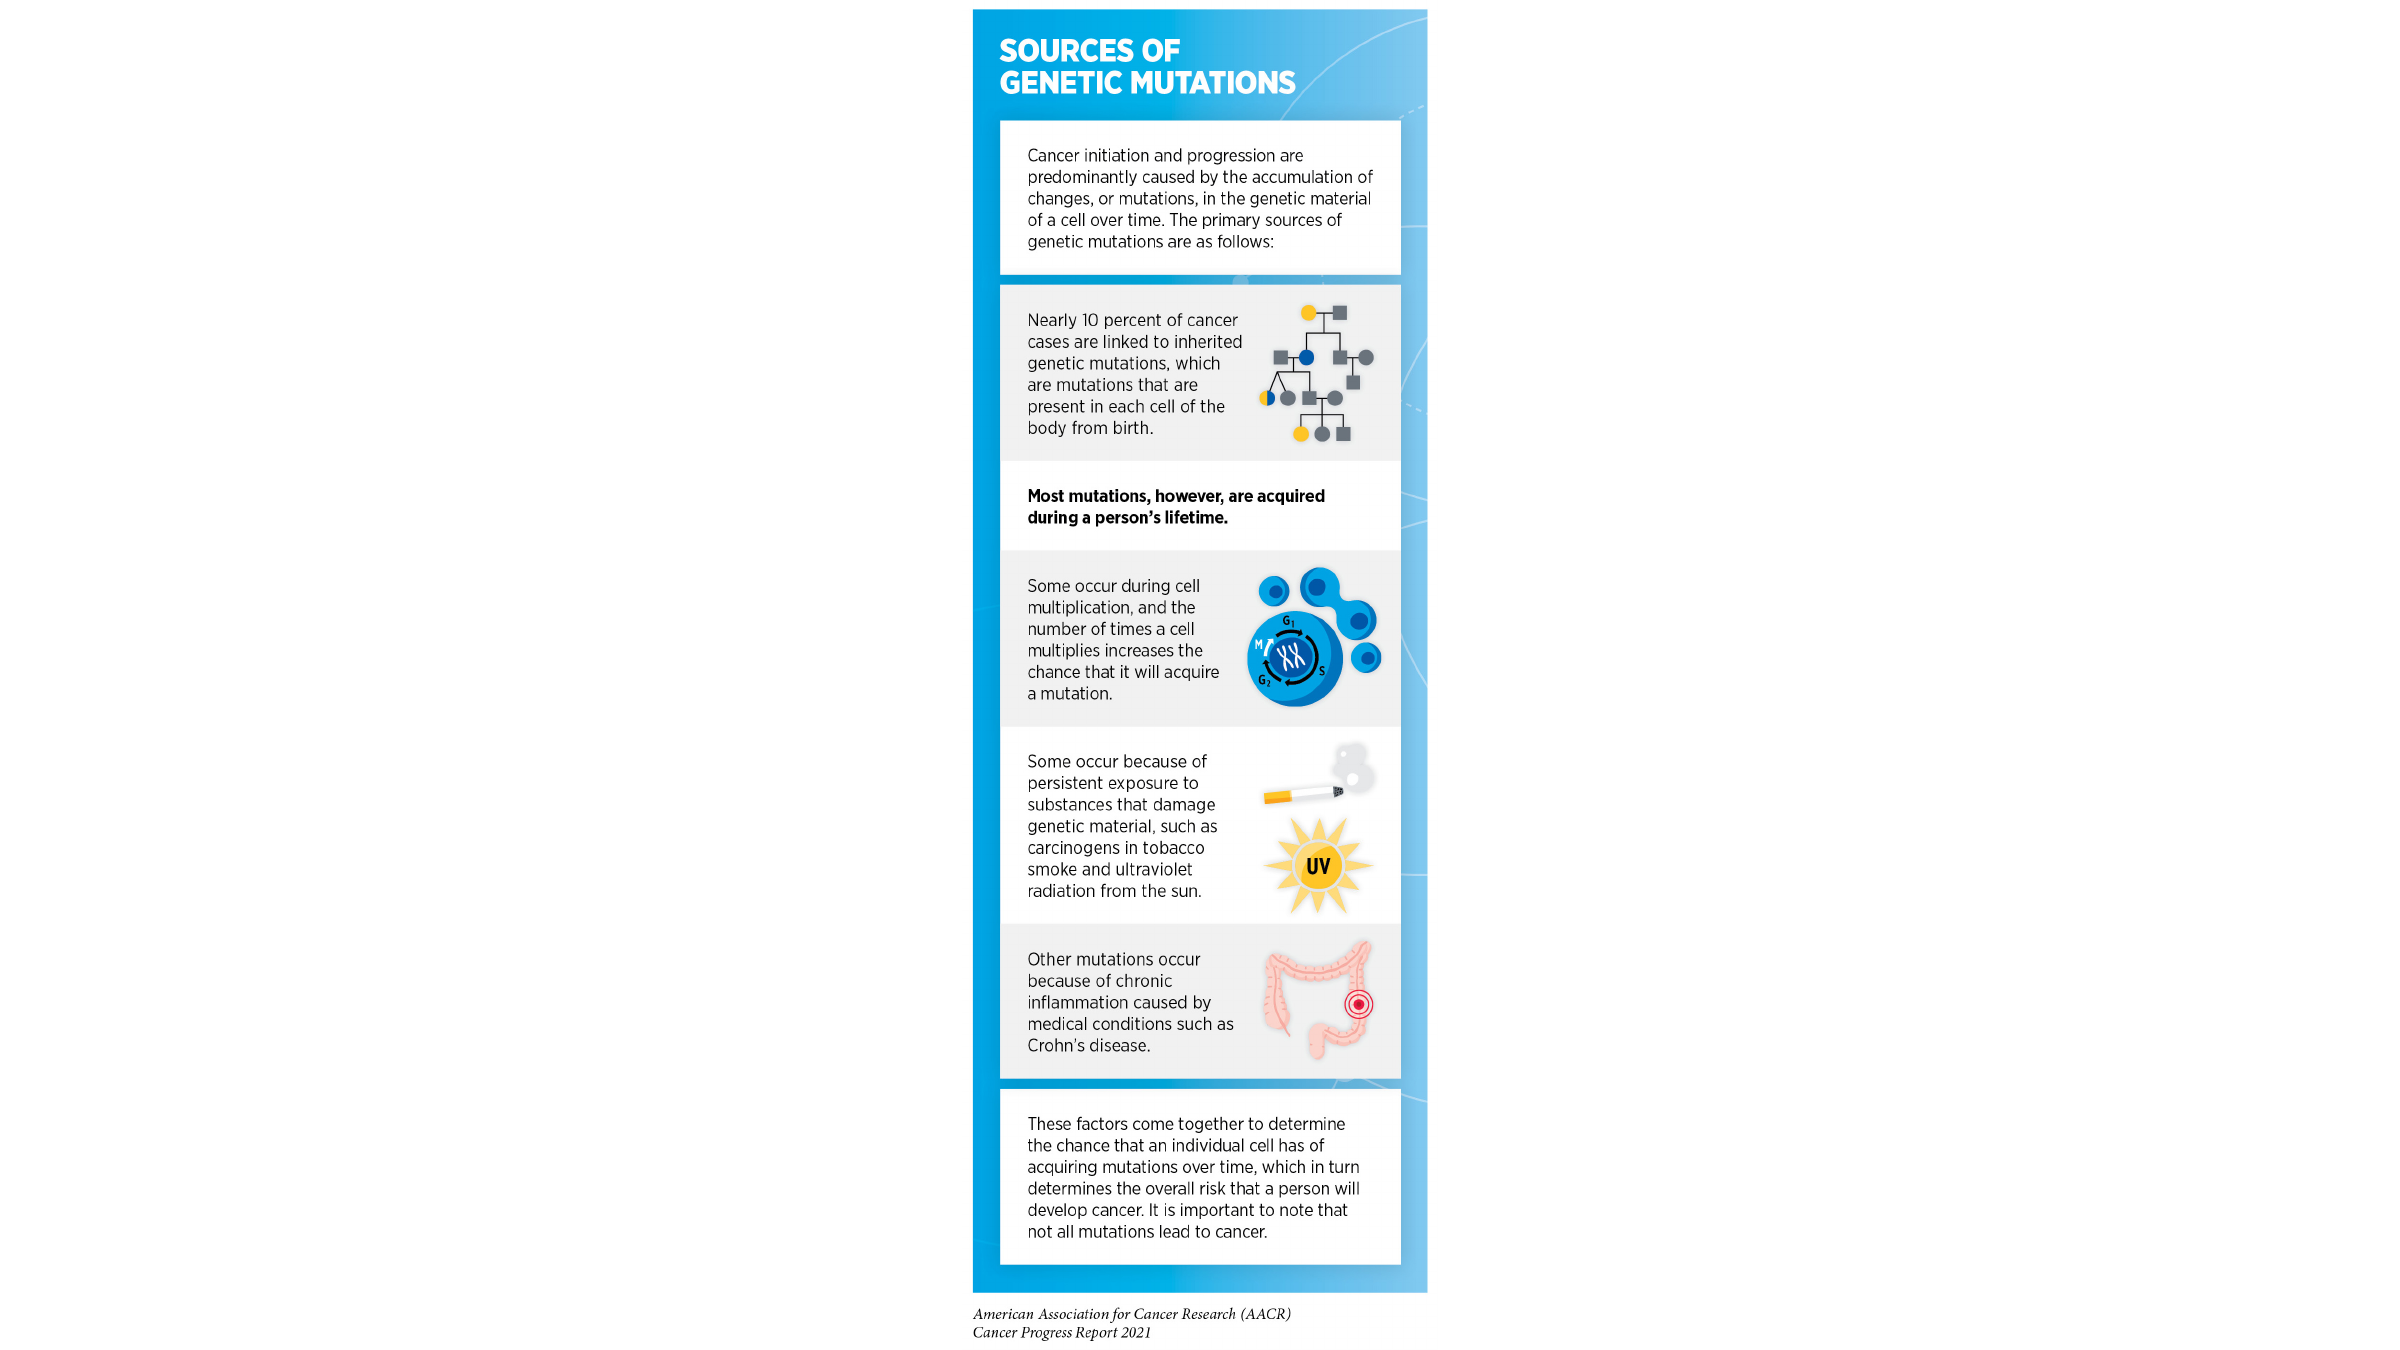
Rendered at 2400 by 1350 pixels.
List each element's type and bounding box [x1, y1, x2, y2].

picture [962, 0, 1438, 1350]
